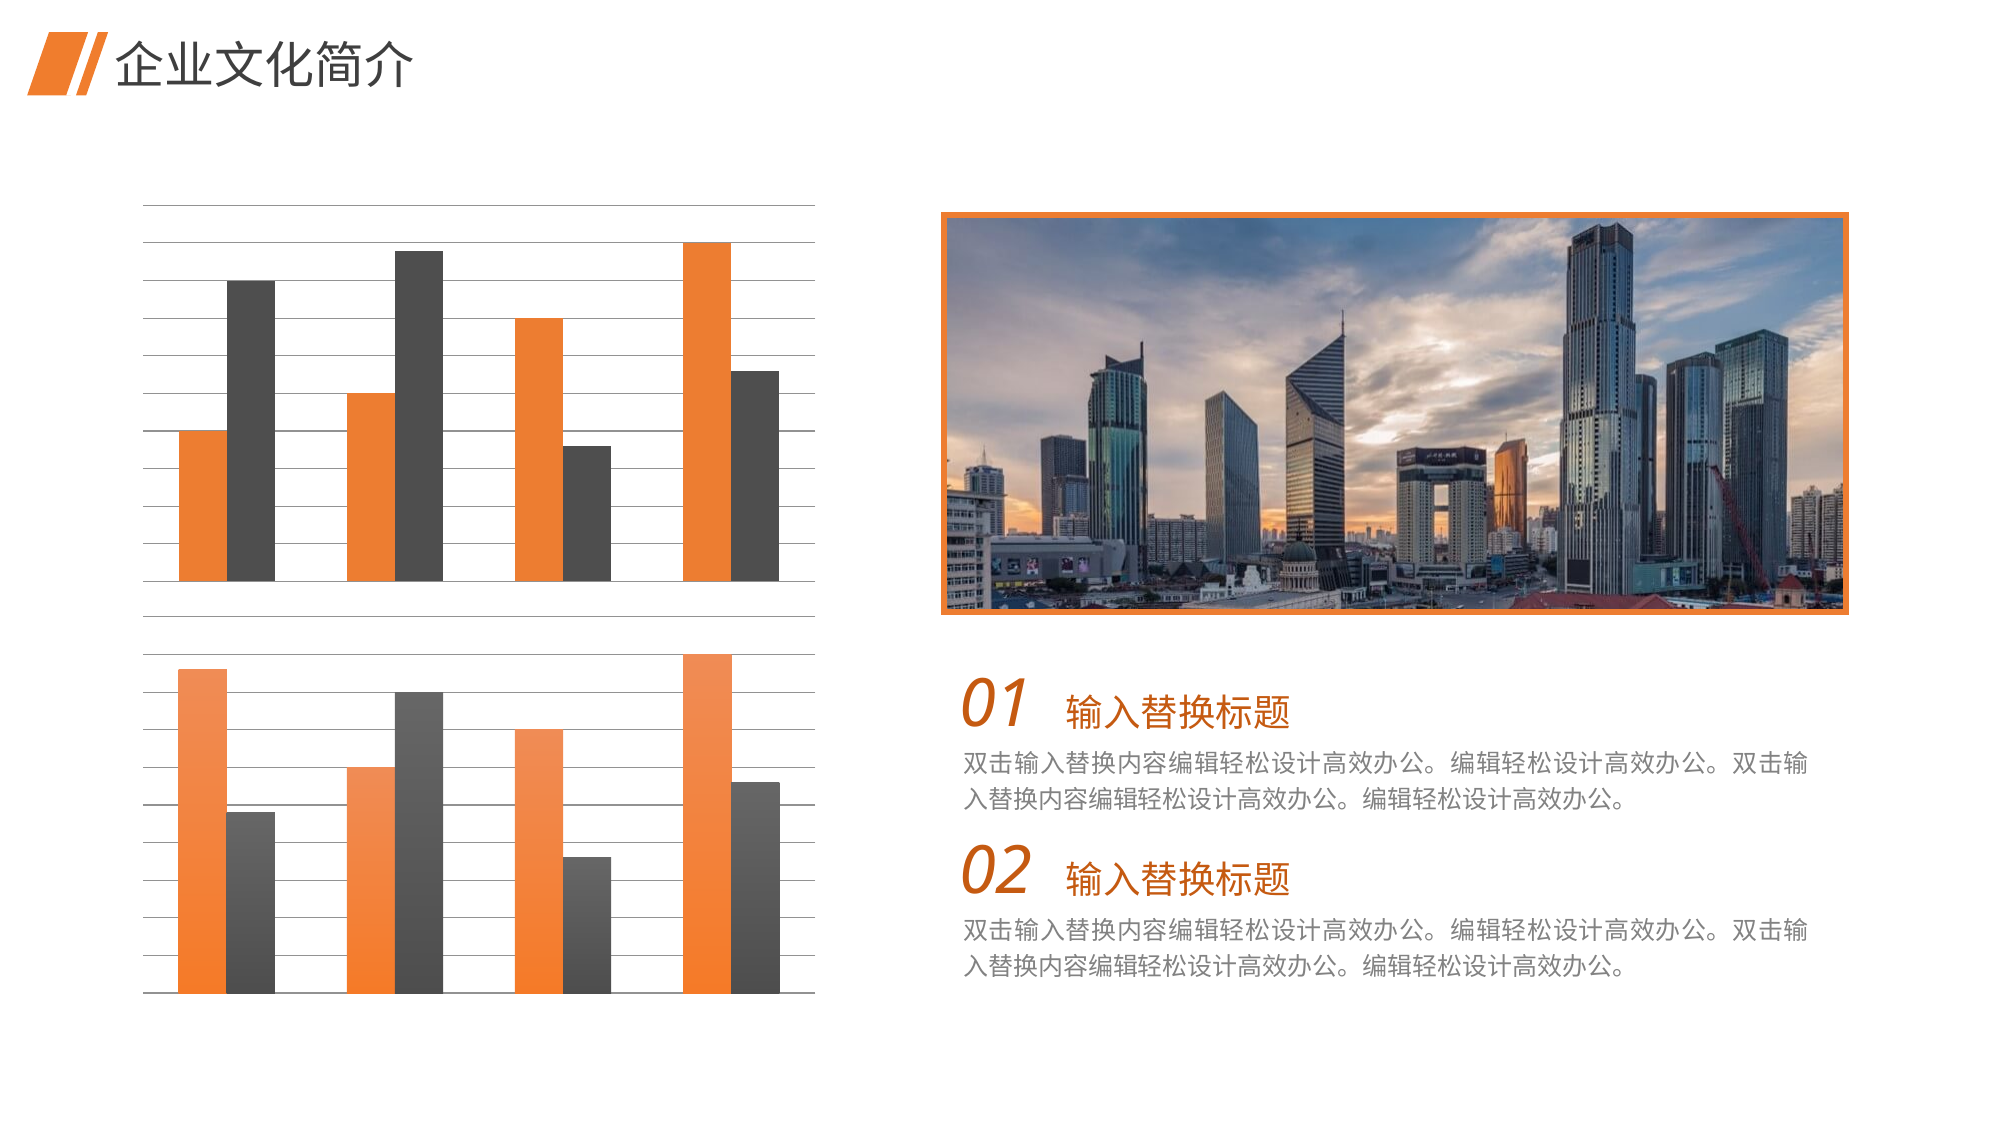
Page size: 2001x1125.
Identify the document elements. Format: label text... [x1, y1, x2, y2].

picture [947, 217, 1844, 610]
chart [128, 609, 830, 1001]
text_box 01 输入替换标题 [944, 652, 1306, 748]
text_box 双击输入替换内容编辑轻松设计高效办公。编辑轻松设计高效办公。双击输入替换内容编辑轻松设计高效办公。编辑轻松设计高效办公。 [948, 734, 1825, 821]
text_box 双击输入替换内容编辑轻松设计高效办公。编辑轻松设计高效办公。双击输入替换内容编辑轻松设计高效办公。编辑轻松设计高效办公。 [948, 901, 1825, 988]
text_box 02 输入替换标题 [944, 819, 1306, 915]
chart [128, 197, 830, 590]
title 企业文化简介 [99, 25, 433, 102]
